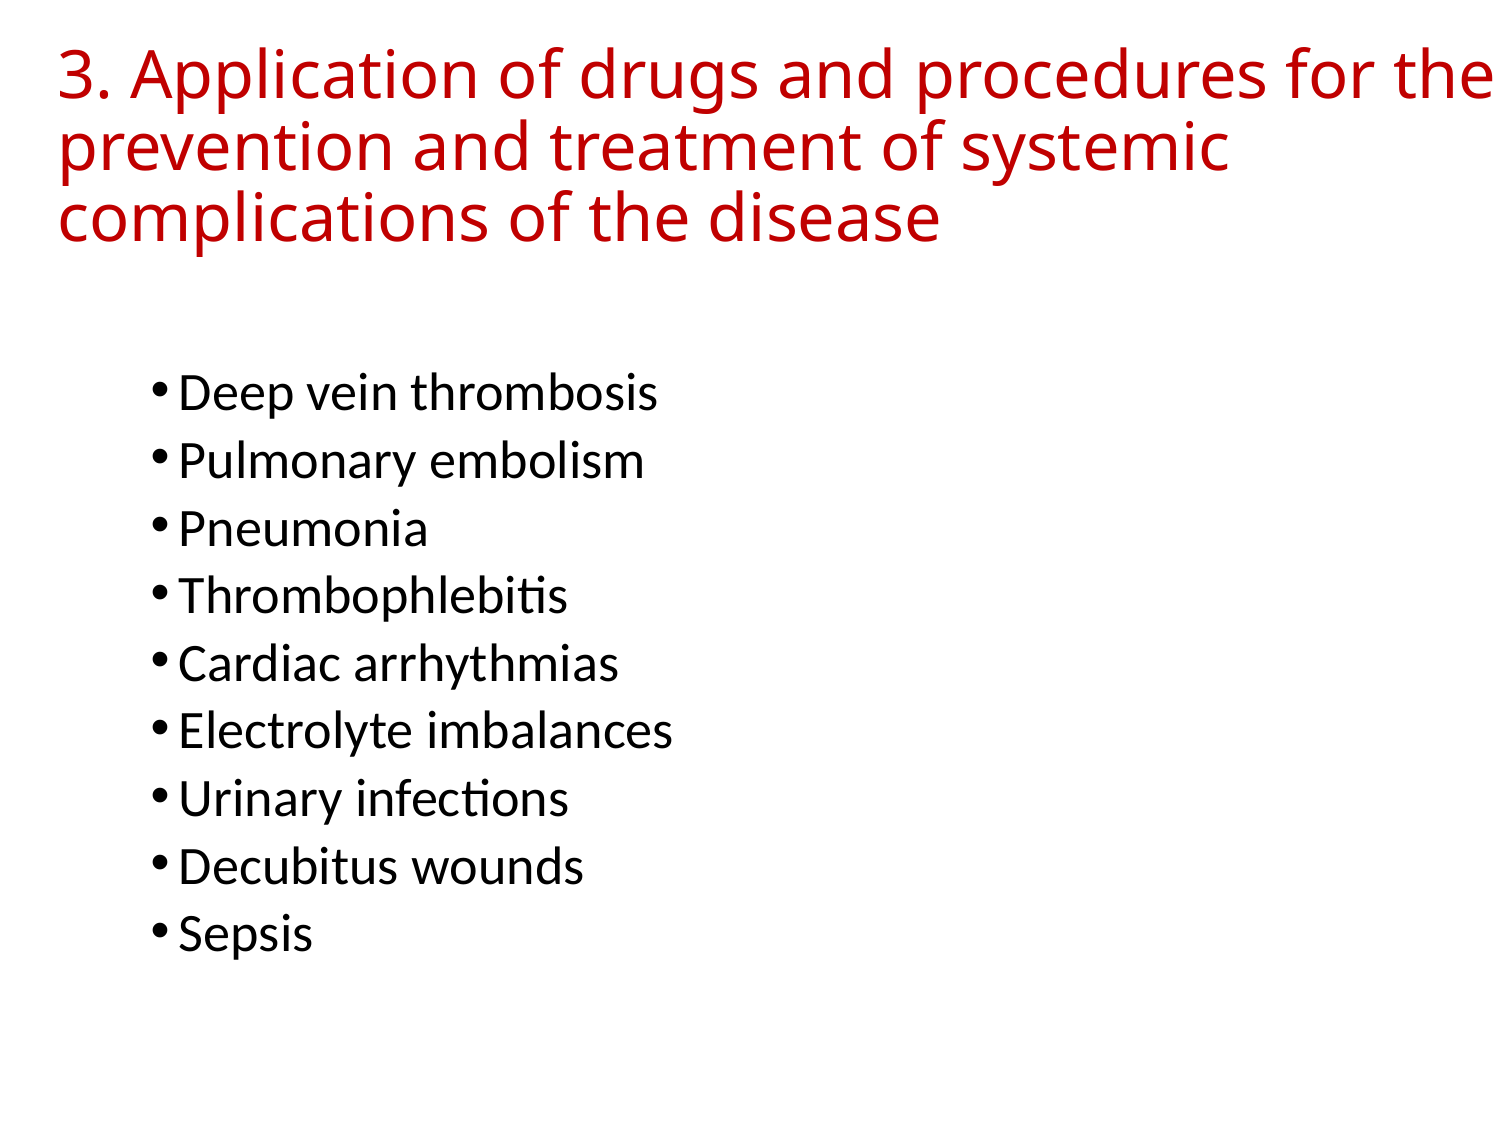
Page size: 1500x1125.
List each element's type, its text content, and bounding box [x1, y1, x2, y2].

list Deep vein thrombosis Pulmonary embolism Pneumonia Thrombophlebitis Cardiac arrhythmias Electrolyte imbalances Urinary infections Decubitus wounds Sepsis [135, 361, 1450, 1050]
title 3. Application of drugs and procedures for the prevention and treatment of systemic complications of the disease [42, 31, 1500, 266]
